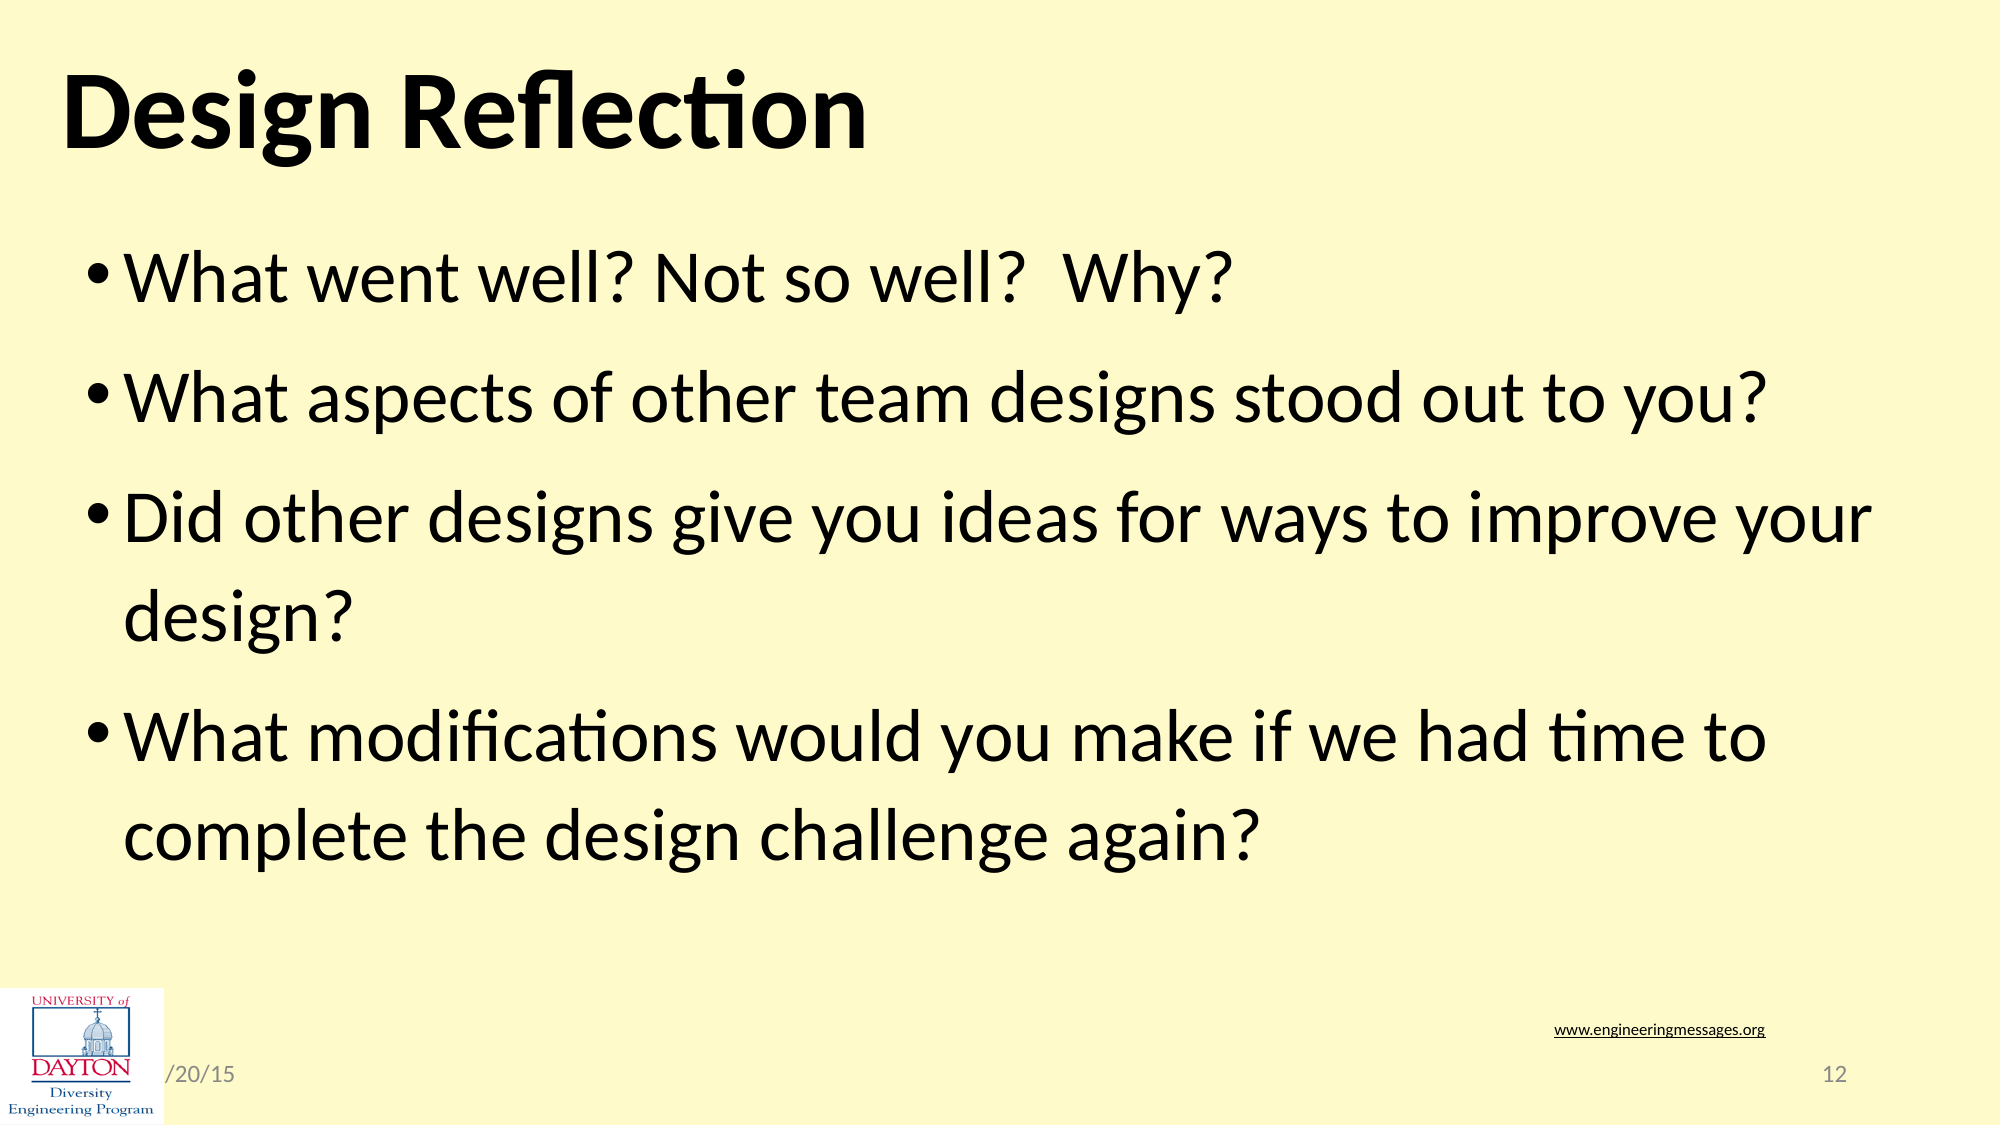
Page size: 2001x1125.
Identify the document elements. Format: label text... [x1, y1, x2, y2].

title Design Reflection [46, 31, 1772, 193]
list What went well? Not so well? Why? What aspects of other team designs stood out to you? Did other designs give you ideas for ways to improve your design? What modifications would you make if we had time to complete the design challenge again? [70, 211, 1955, 1125]
picture [0, 988, 165, 1125]
